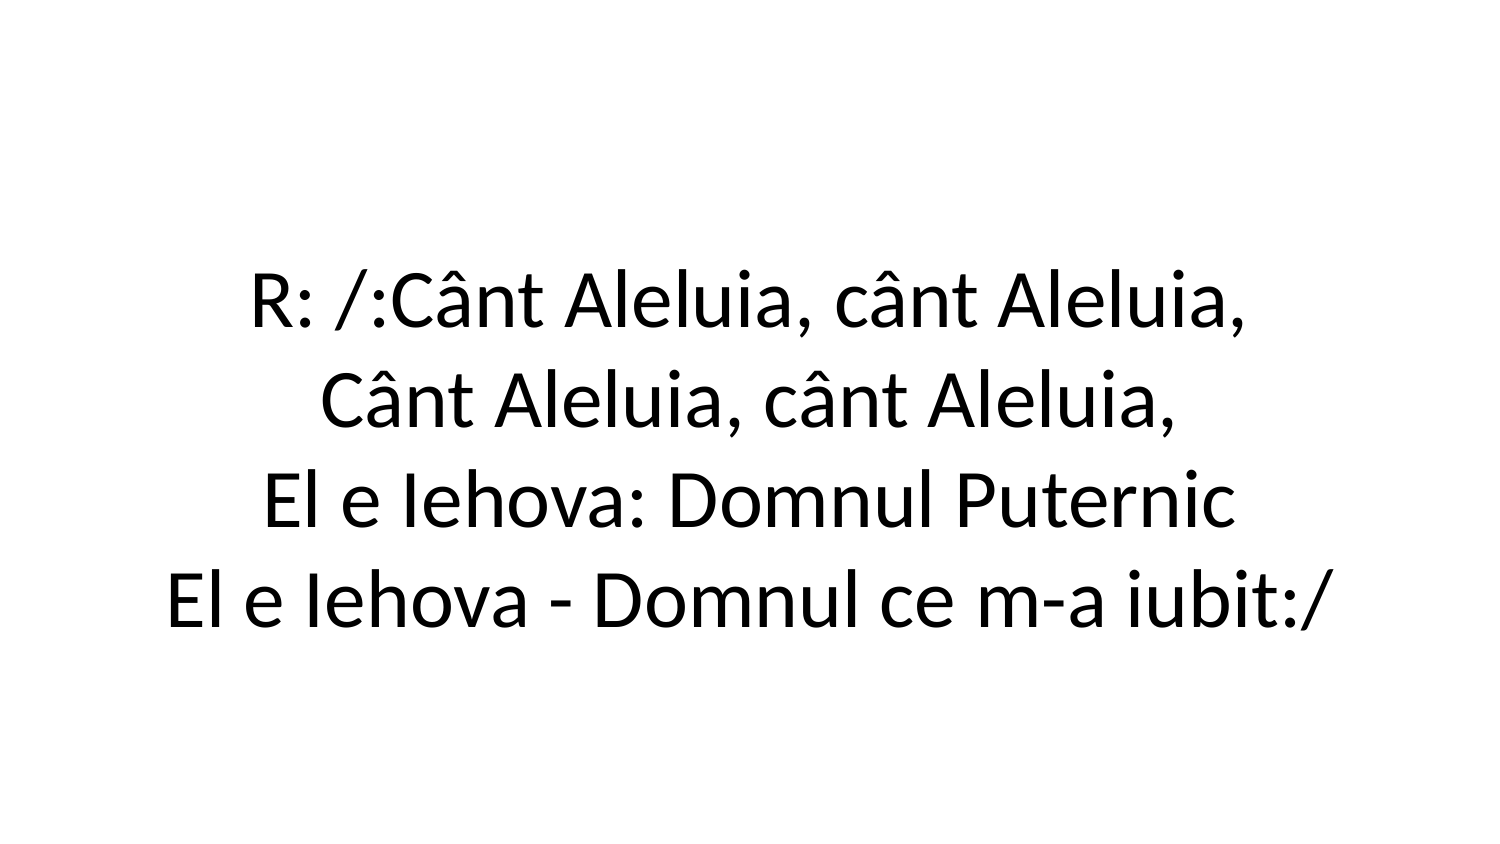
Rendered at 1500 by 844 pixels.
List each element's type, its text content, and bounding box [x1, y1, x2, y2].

text_box R: /:Cânt Aleluia, cânt Aleluia, Cânt Aleluia, cânt Aleluia, El e Iehova: Domnul Puternic El e Iehova - Domnul ce m-a iubit:/ [150, 192, 1350, 652]
